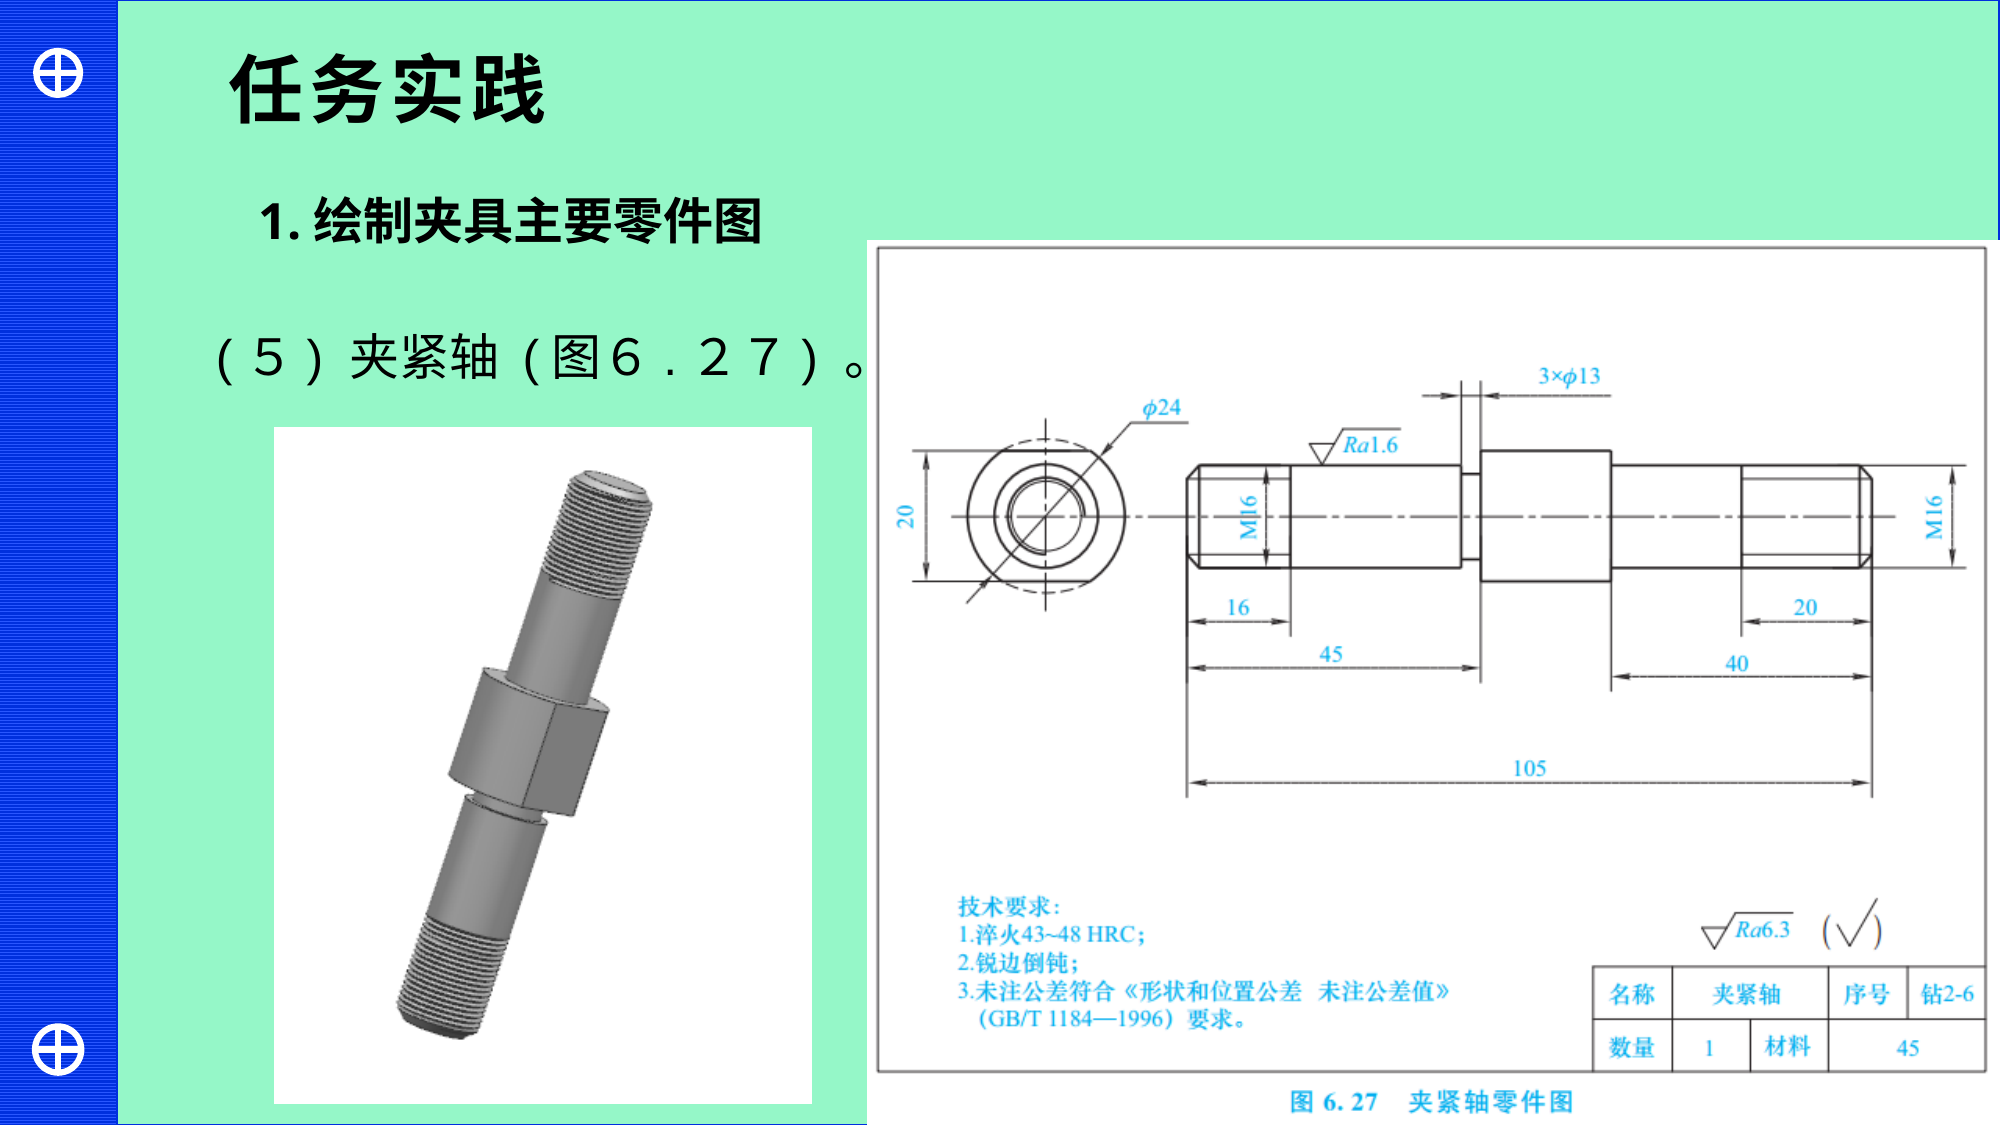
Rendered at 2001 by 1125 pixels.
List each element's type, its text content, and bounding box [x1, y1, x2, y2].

picture [867, 240, 2000, 1125]
text_box 任务实践 [126, 18, 1414, 140]
text_box 1.绘制夹具主要零件图 [243, 182, 1244, 258]
text_box (５) 夹紧轴 (图６.２７) 。 [126, 287, 867, 428]
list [274, 427, 812, 1104]
